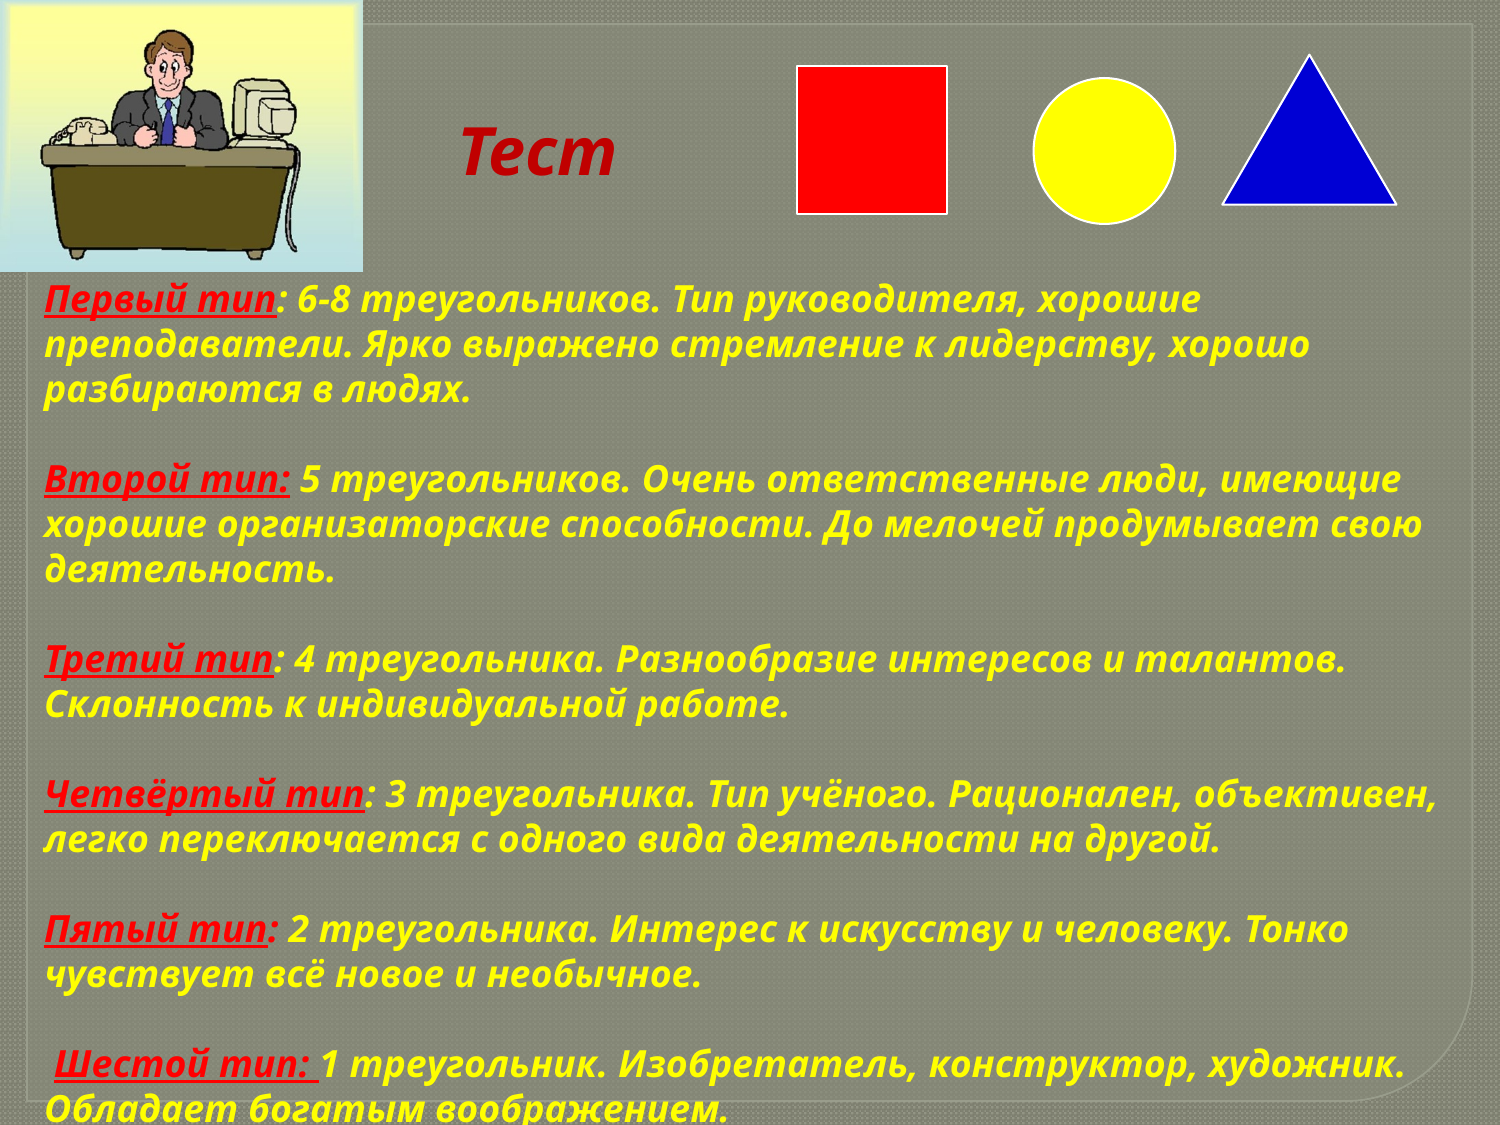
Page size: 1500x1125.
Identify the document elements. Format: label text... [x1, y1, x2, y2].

picture [0, 0, 363, 272]
text_box Тест [442, 101, 703, 197]
text_box [797, 66, 948, 214]
text_box [1033, 78, 1176, 224]
text_box Первый тип: 6-8 треугольников. Тип руководителя, хорошие преподаватели. Ярко выражено стремление к лидерству, хорошо разбираются в людях. Второй тип: 5 треугольников. Очень ответственные люди, имеющие хорошие организаторские способности. До мелочей продумывает свою деятельность. Третий тип: 4 треугольника. Разнообразие интересов и талантов. Склонность к индивидуальной работе. Четвёртый тип: 3 треугольника. Тип учёного. Рационален, объективен, легко переключается с одного вида деятельности на другой. Пятый тип: 2 треугольника. Интерес к искусству и человеку. Тонко чувствует всё новое и необычное. Шестой тип: 1 треугольник. Изобретатель, конструктор, художник. Обладает богатым воображением. [29, 267, 1500, 1125]
text_box [1222, 54, 1397, 205]
